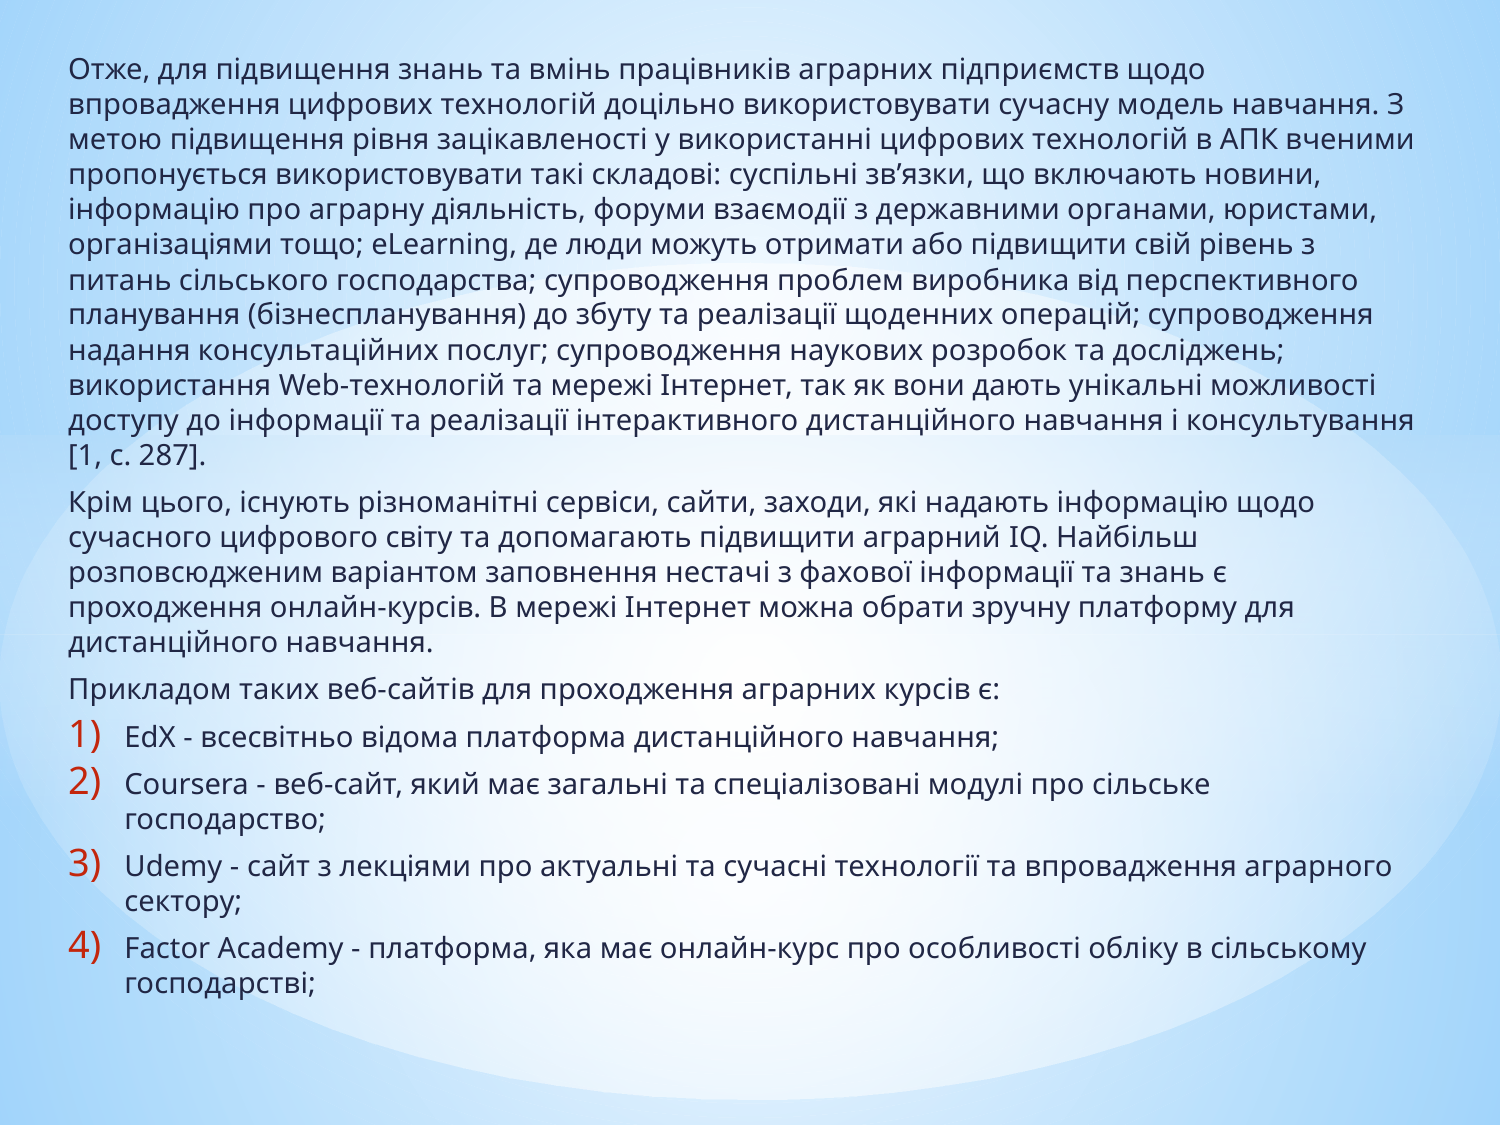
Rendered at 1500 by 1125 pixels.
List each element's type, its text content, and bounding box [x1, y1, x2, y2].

subtitle Отже, для підвищення знань та вмінь працівників аграрних підприємств щодо впровадження цифрових технологій доцільно використовувати сучасну модель навчання. З метою підвищення рівня зацікавленості у використанні цифрових технологій в АПК вченими пропонується використовувати такі складові: суспільні зв’язки, що включають новини, інформацію про аграрну діяльність, форуми взаємодії з державними органами, юристами, організаціями тощо; eLearning, де люди можуть отримати або підвищити свій рівень з питань сільського господарства; супроводження проблем виробника від перспективного планування (бізнеспланування) до збуту та реалізації щоденних операцій; супроводження надання консультаційних послуг; супроводження наукових розробок та досліджень; використання Web-технологій та мережі Інтернет, так як вони дають унікальні можливості доступу до інформації та реалізації інтерактивного дистанційного навчання і консультування [1, с. 287]. Крім цього, існують різноманітні сервіси, сайти, заходи, які надають інформацію щодо сучасного цифрового світу та допомагають підвищити аграрний IQ. Найбільш розповсюдженим варіантом заповнення нестачі з фахової інформації та знань є проходження онлайн-курсів. В мережі Інтернет можна обрати зручну платформу для дистанційного навчання. Прикладом таких веб-сайтів для проходження аграрних курсів є: ЕdX - всесвітньо відома платформа дистанційного навчання; Coursera - веб-сайт, який має загальні та спеціалізовані модулі про сільське господарство; Udemy - сайт з лекціями про актуальні та сучасні технології та впровадження аграрного сектору; Factor Academy - платформа, яка має онлайн-курс про особливості обліку в сільському господарстві; [53, 42, 1436, 1059]
